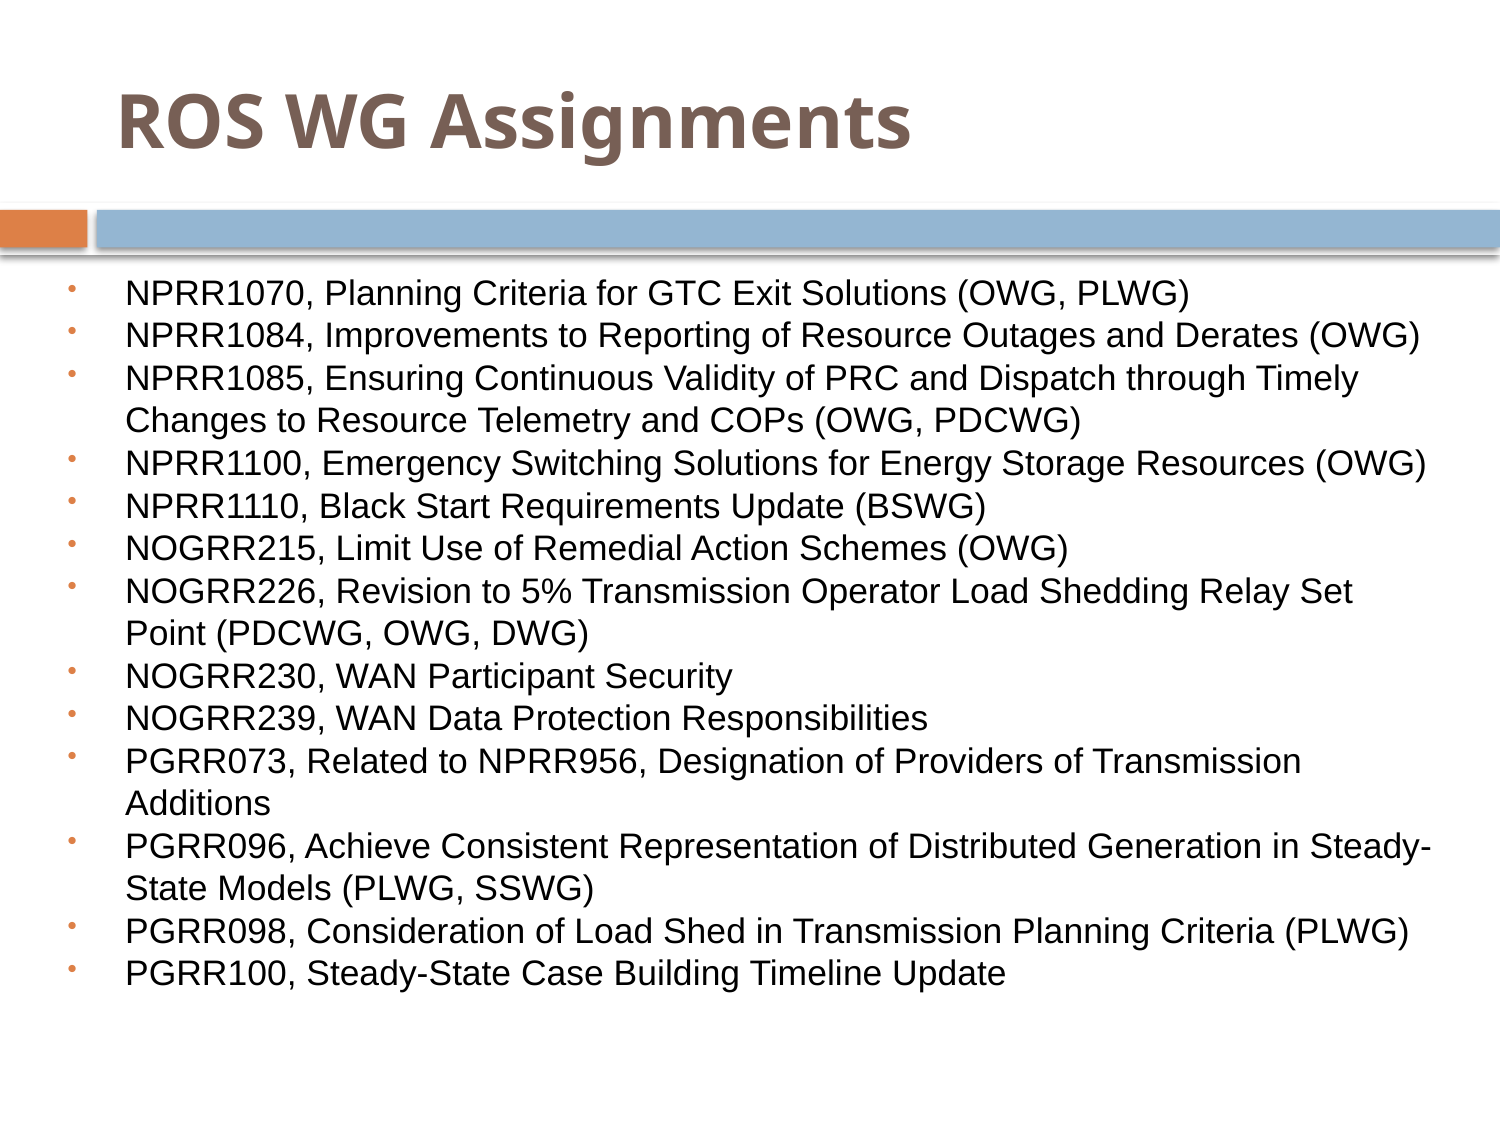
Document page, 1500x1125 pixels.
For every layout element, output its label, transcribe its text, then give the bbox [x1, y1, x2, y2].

title ROS WG Assignments [100, 37, 1439, 201]
list NPRR1070, Planning Criteria for GTC Exit Solutions (OWG, PLWG) NPRR1084, Improvements to Reporting of Resource Outages and Derates (OWG) NPRR1085, Ensuring Continuous Validity of PRC and Dispatch through Timely Changes to Resource Telemetry and COPs (OWG, PDCWG) NPRR1100, Emergency Switching Solutions for Energy Storage Resources (OWG) NPRR1110, Black Start Requirements Update (BSWG) NOGRR215, Limit Use of Remedial Action Schemes (OWG) NOGRR226, Revision to 5% Transmission Operator Load Shedding Relay Set Point (PDCWG, OWG, DWG) NOGRR230, WAN Participant Security NOGRR239, WAN Data Protection Responsibilities PGRR073, Related to NPRR956, Designation of Providers of Transmission Additions PGRR096, Achieve Consistent Representation of Distributed Generation in Steady-State Models (PLWG, SSWG) PGRR098, Consideration of Load Shed in Transmission Planning Criteria (PLWG) PGRR100, Steady-State Case Building Timeline Update [53, 262, 1457, 1001]
